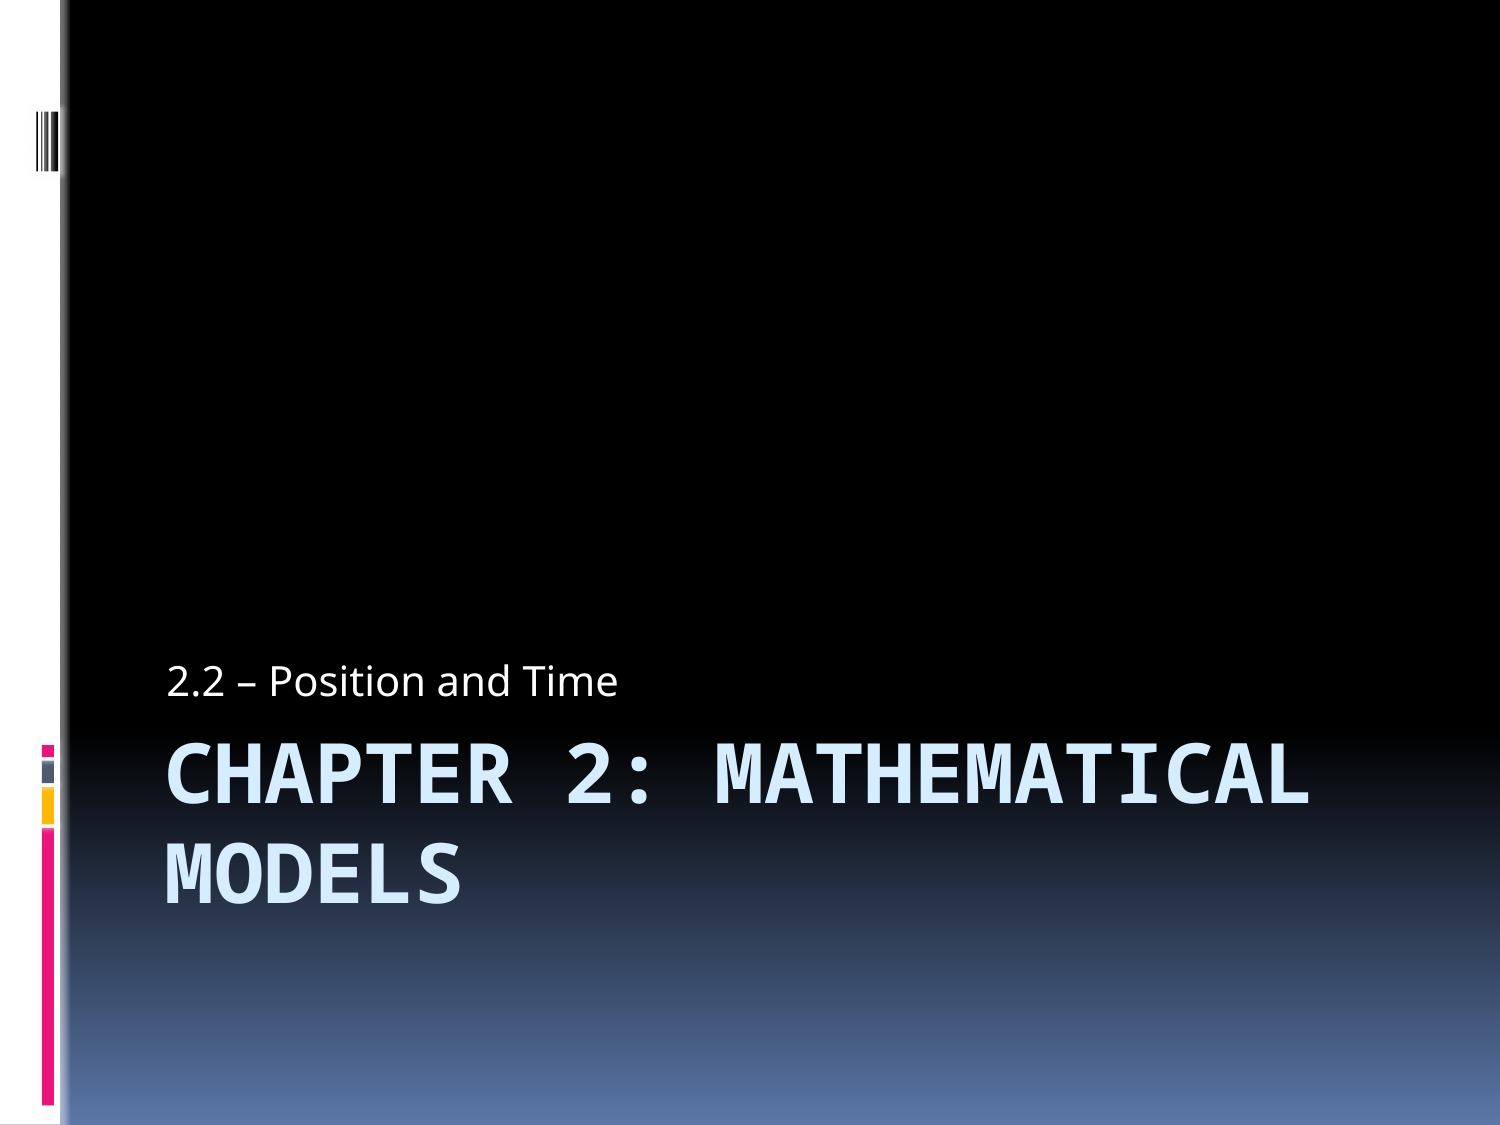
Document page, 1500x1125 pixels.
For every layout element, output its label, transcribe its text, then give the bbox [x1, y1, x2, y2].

subtitle 2.2 – Position and Time [150, 464, 1425, 713]
title Chapter 2: Mathematical Models [150, 713, 1425, 1037]
